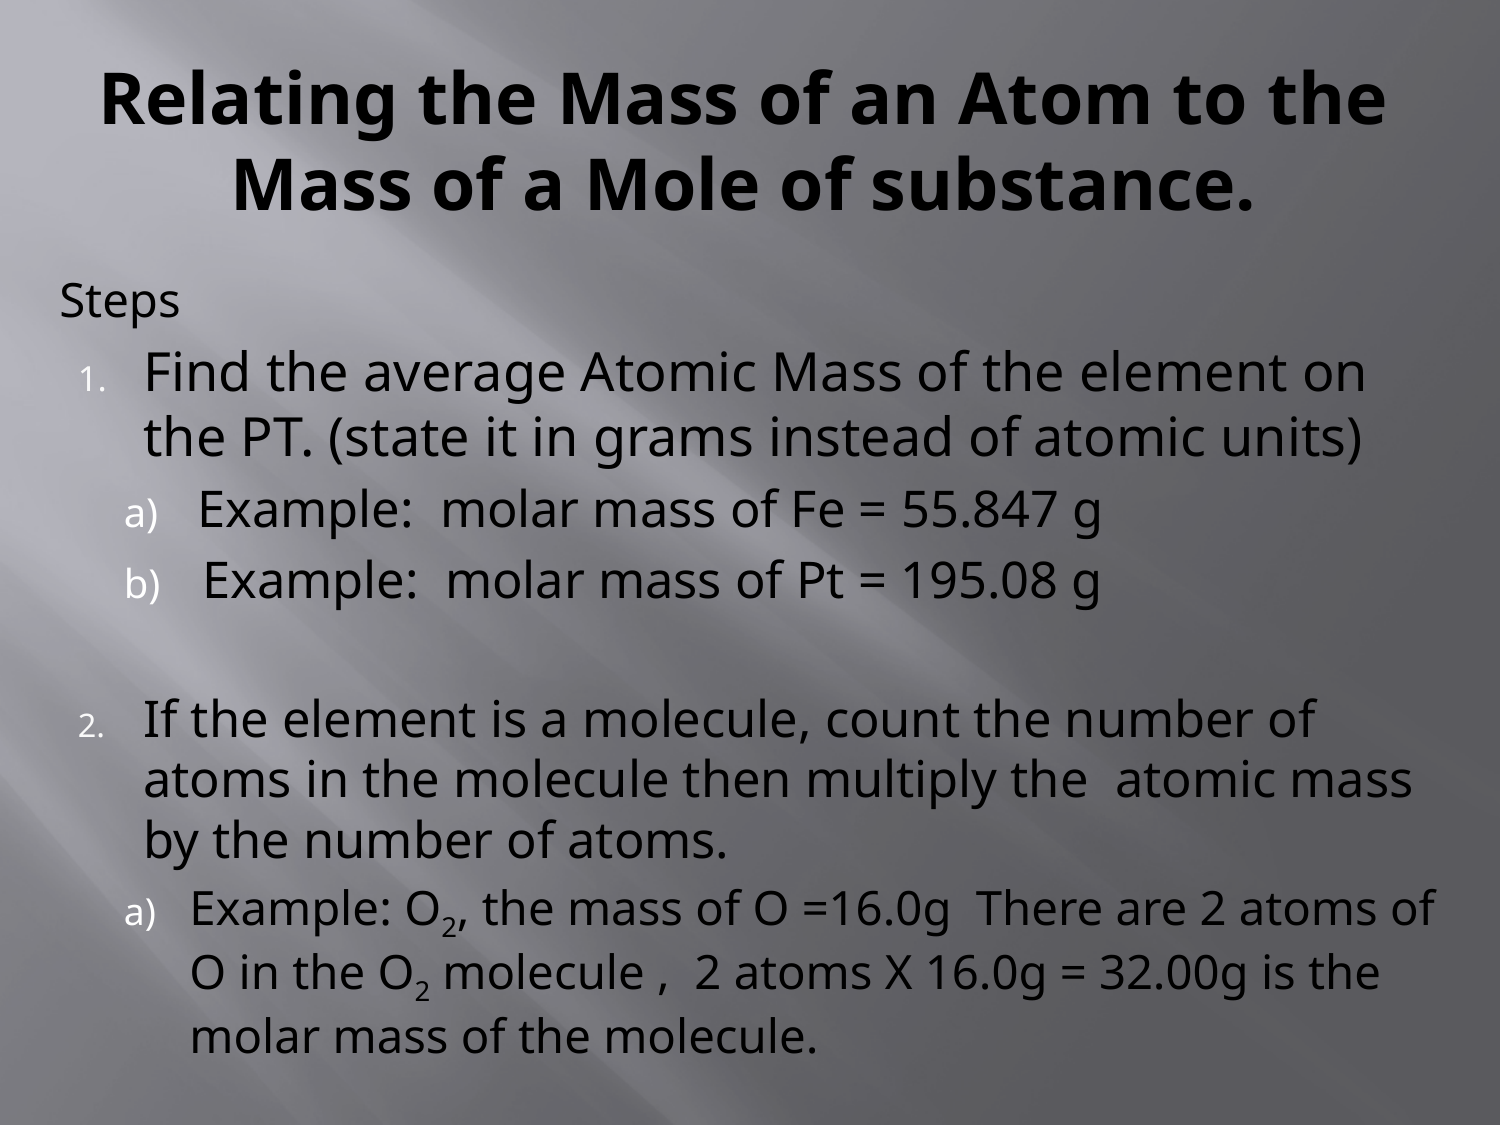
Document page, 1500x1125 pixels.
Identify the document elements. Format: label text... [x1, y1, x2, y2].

list Steps Find the average Atomic Mass of the element on the PT. (state it in grams instead of atomic units) Example: molar mass of Fe = 55.847 g Example: molar mass of Pt = 195.08 g If the element is a molecule, count the number of atoms in the molecule then multiply the atomic mass by the number of atoms. Example: O2, the mass of O =16.0g There are 2 atoms of O in the O2 molecule , 2 atoms X 16.0g = 32.00g is the molar mass of the molecule. [24, 262, 1463, 1088]
title Relating the Mass of an Atom to the Mass of a Mole of substance. [24, 45, 1463, 233]
